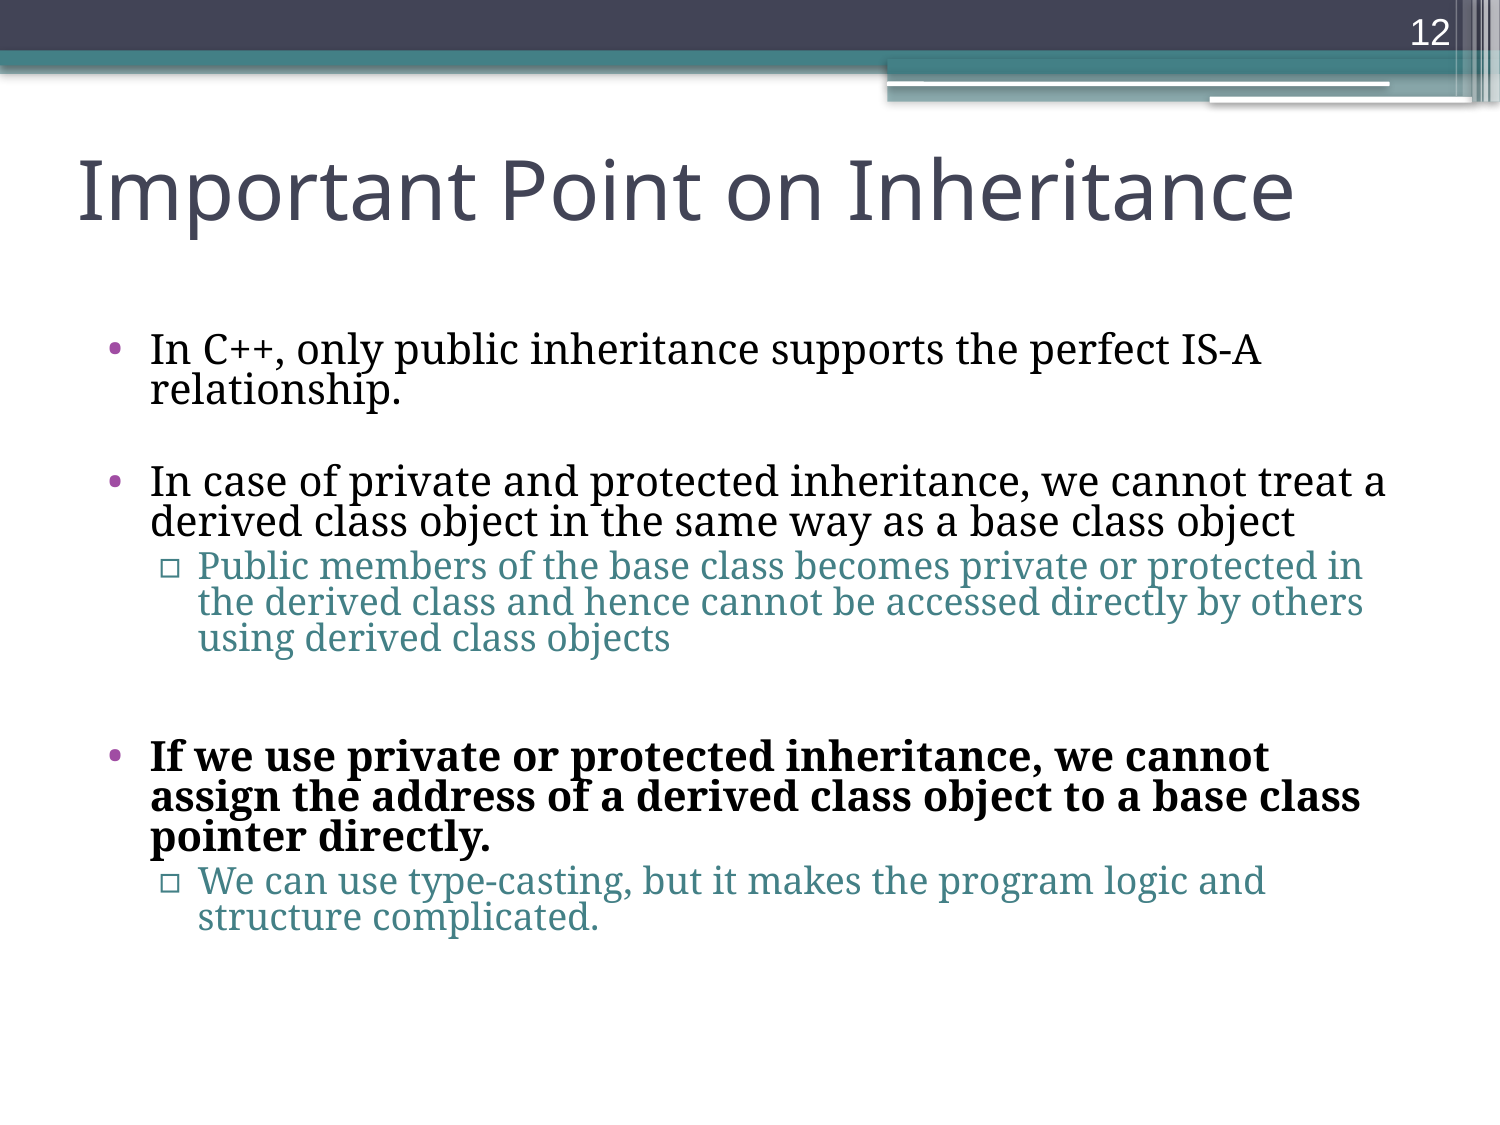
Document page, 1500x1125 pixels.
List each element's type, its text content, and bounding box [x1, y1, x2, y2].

title Important Point on Inheritance [62, 99, 1413, 275]
list In C++, only public inheritance supports the perfect IS-A relationship. In case of private and protected inheritance, we cannot treat a derived class object in the same way as a base class object Public members of the base class becomes private or protected in the derived class and hence cannot be accessed directly by others using derived class objects If we use private or protected inheritance, we cannot assign the address of a derived class object to a base class pointer directly. We can use type-casting, but it makes the program logic and structure complicated. [75, 324, 1425, 1050]
footer [862, 100, 1080, 176]
slide_number 12 [1341, 0, 1466, 61]
